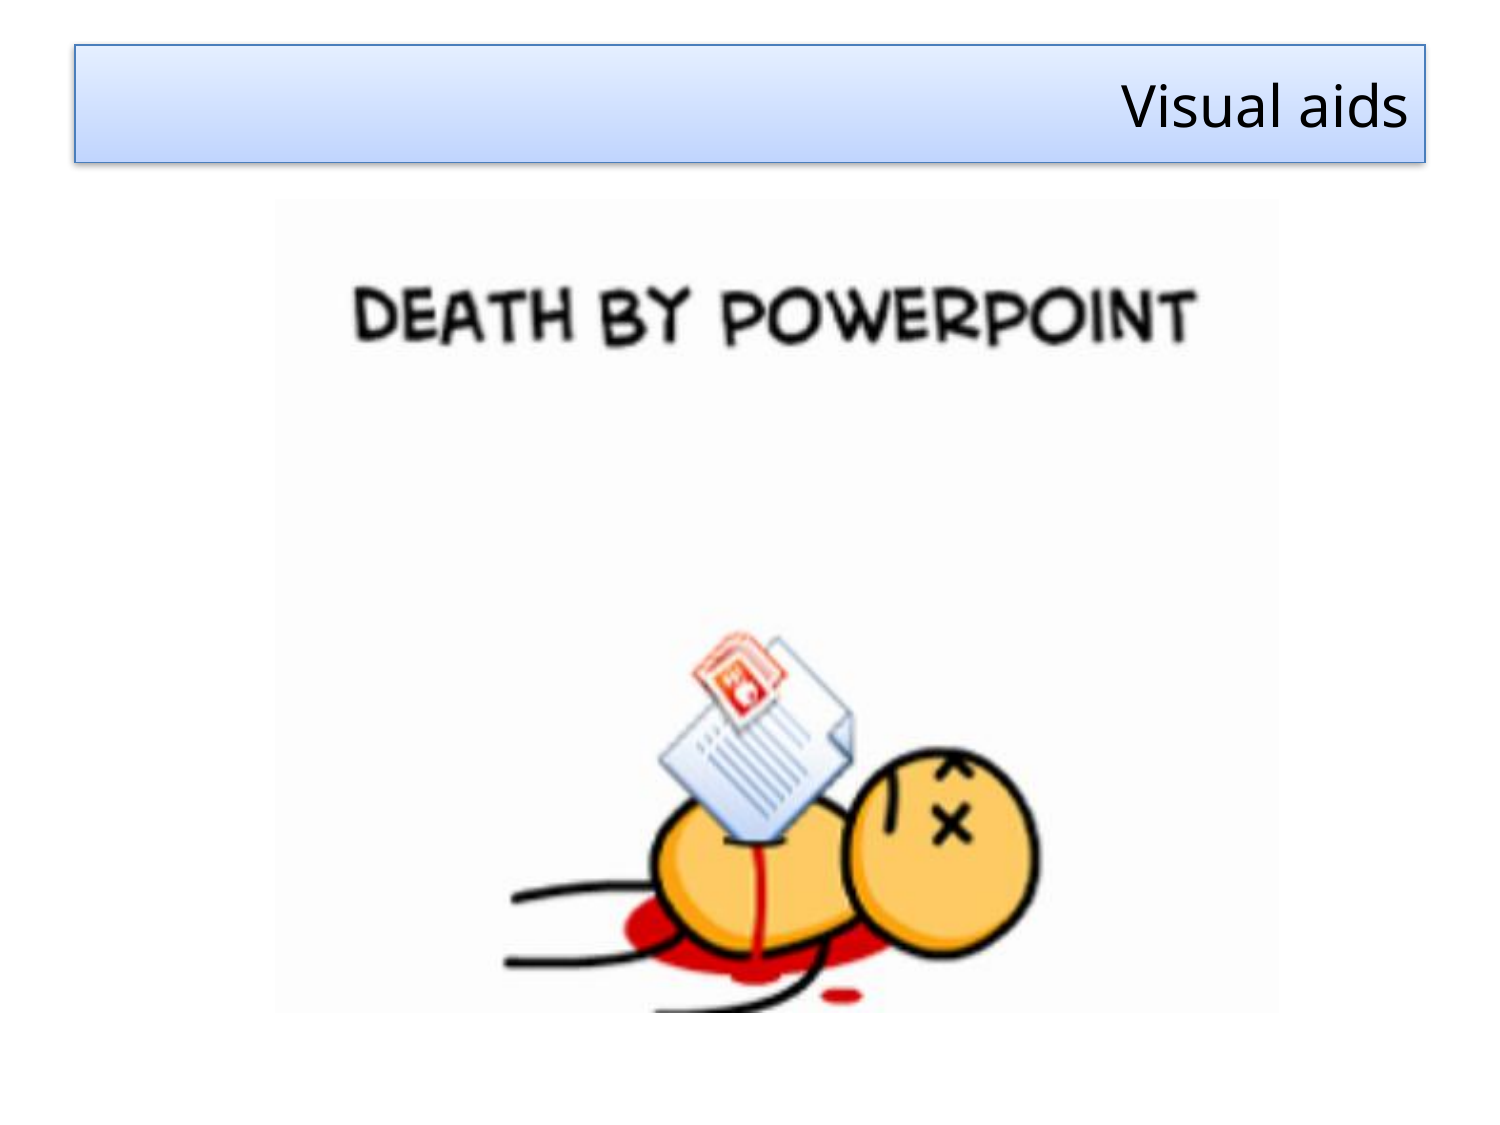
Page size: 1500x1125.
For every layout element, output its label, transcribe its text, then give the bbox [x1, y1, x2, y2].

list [274, 199, 1280, 1013]
title Visual aids [74, 44, 1426, 163]
